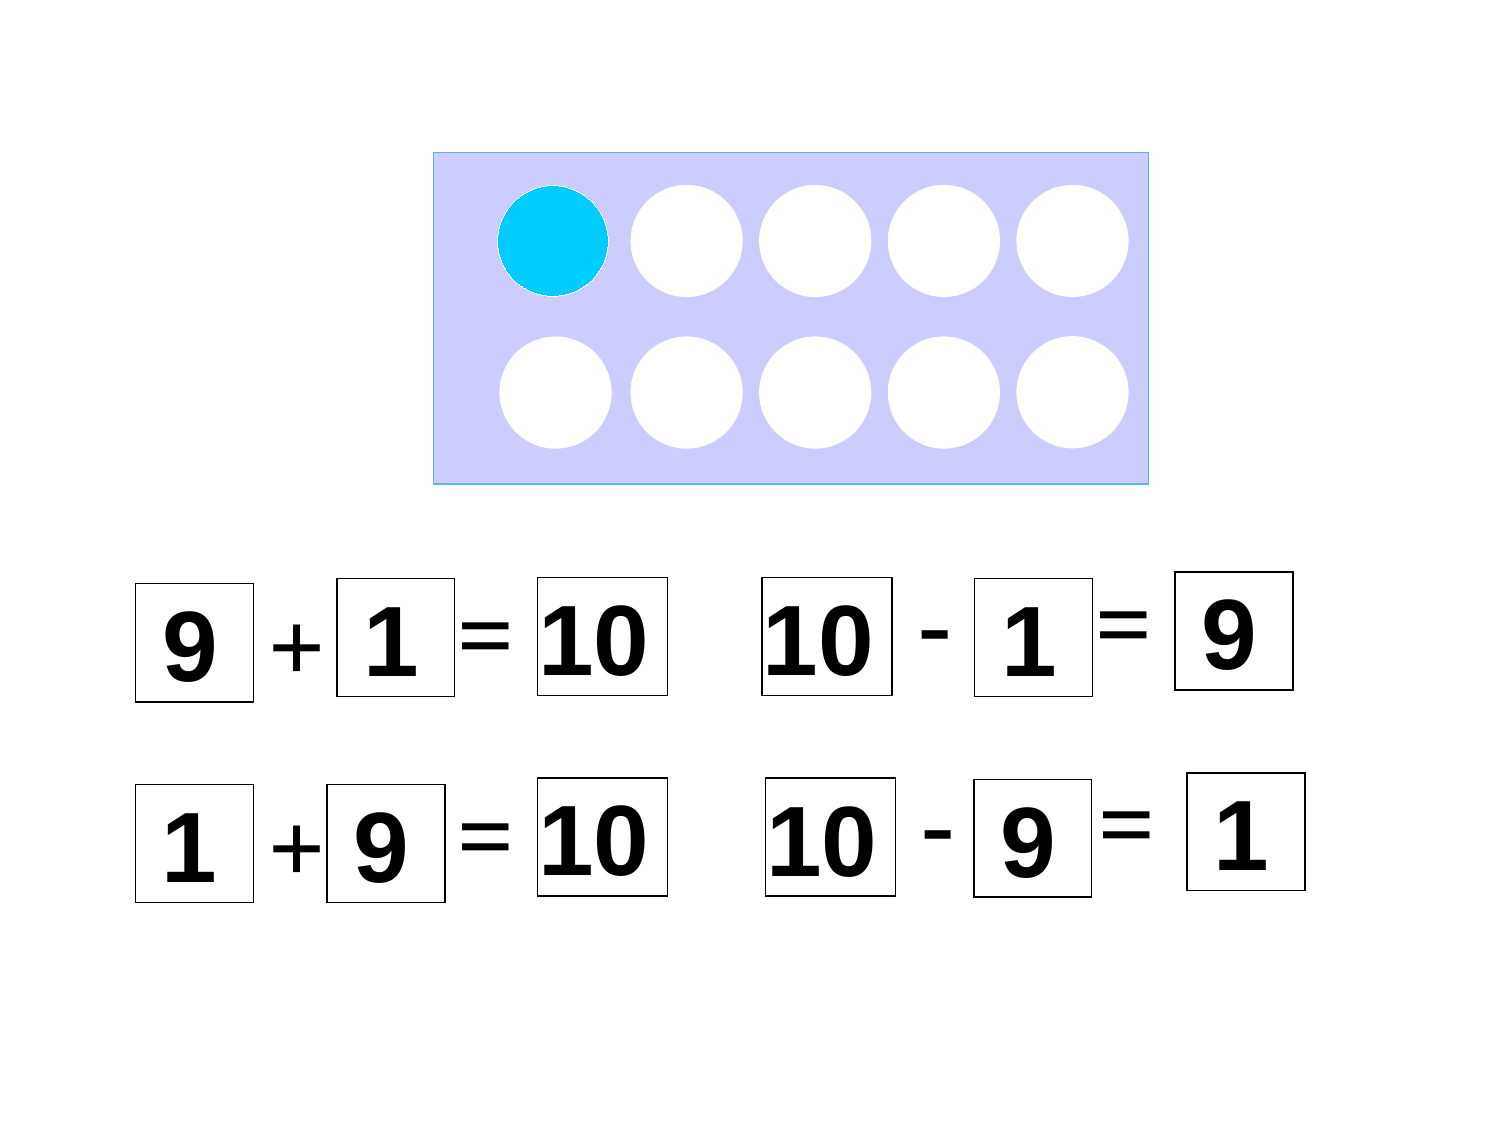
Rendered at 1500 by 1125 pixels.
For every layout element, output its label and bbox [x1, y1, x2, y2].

text_box [748, 550, 1294, 705]
text_box [135, 562, 739, 717]
text_box [751, 751, 1305, 905]
text_box [433, 152, 1149, 485]
text_box [500, 185, 1128, 448]
text_box [135, 763, 738, 917]
